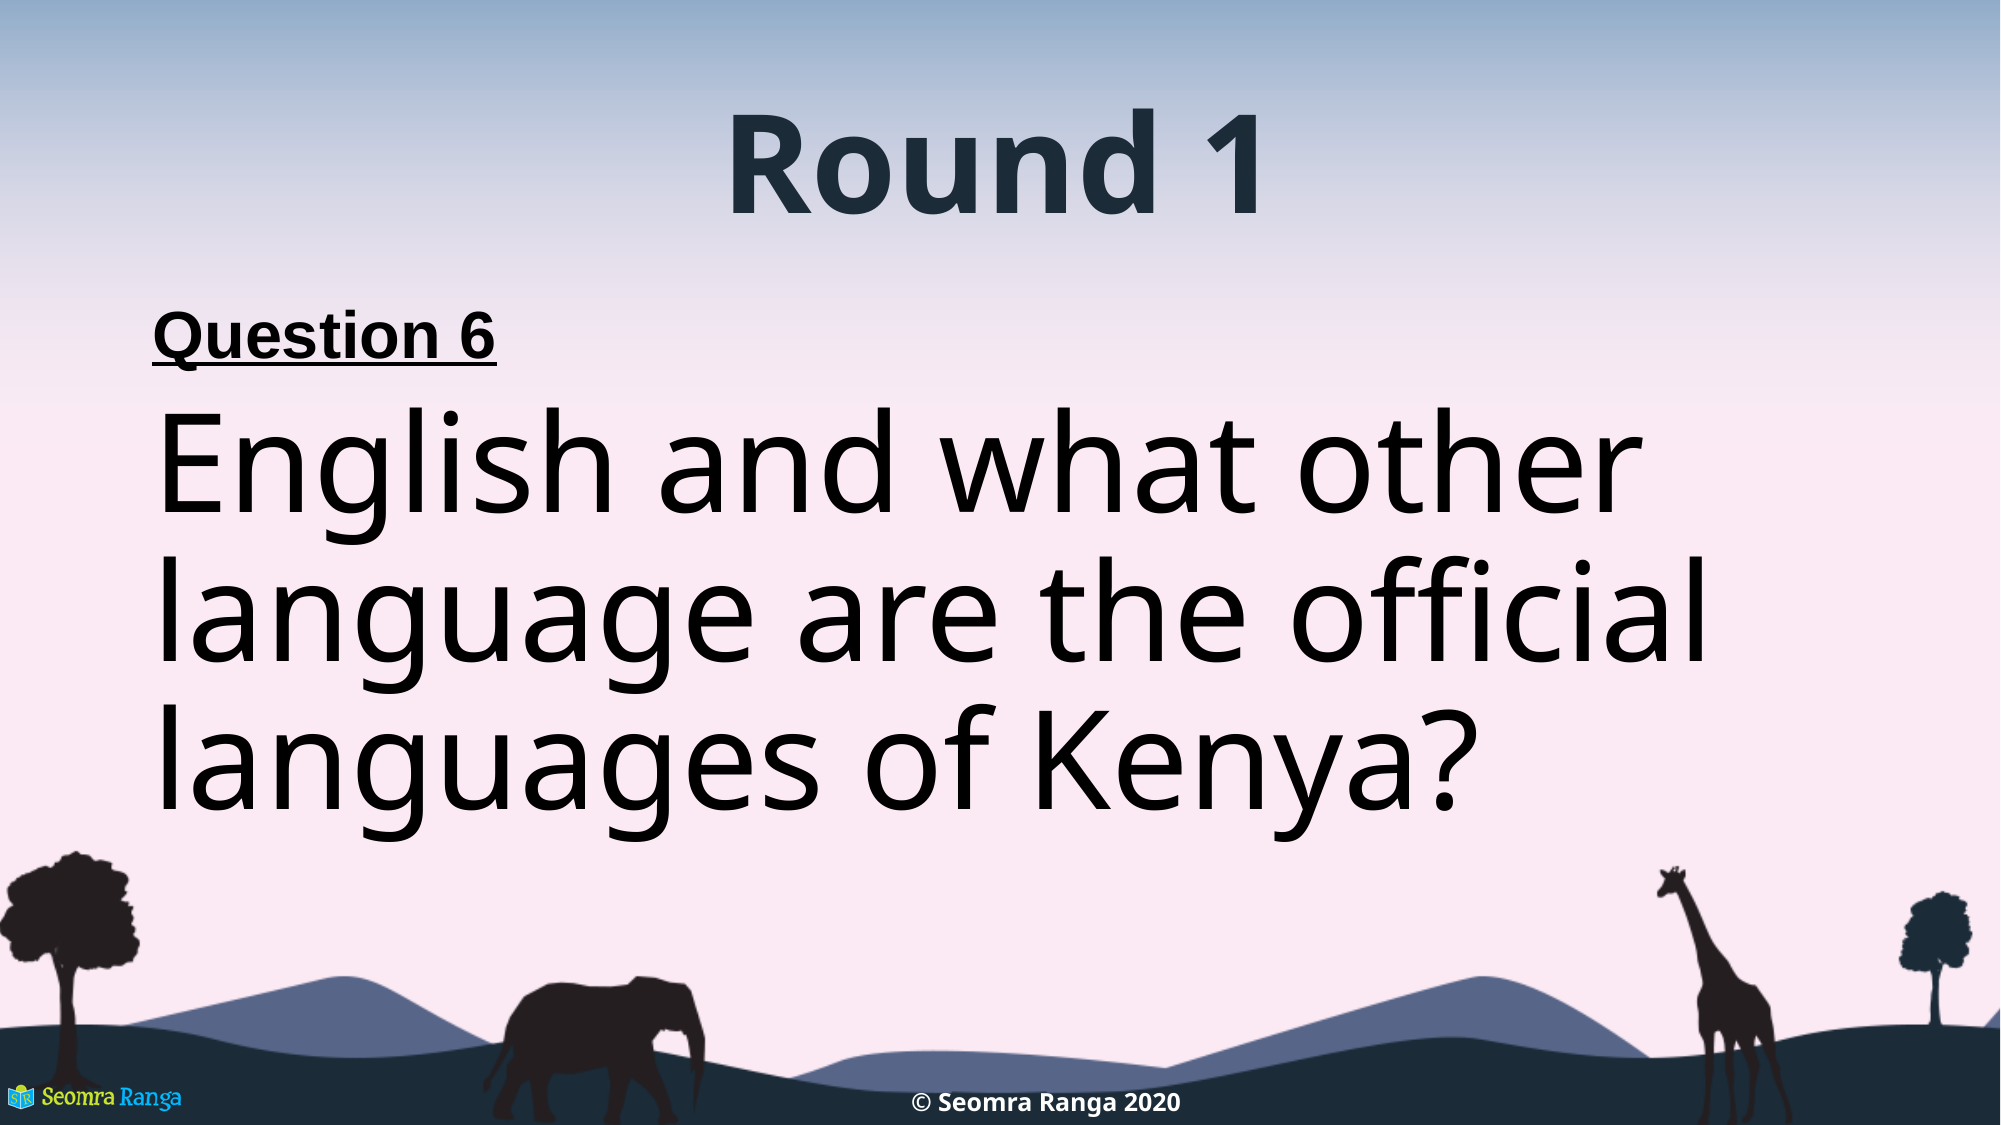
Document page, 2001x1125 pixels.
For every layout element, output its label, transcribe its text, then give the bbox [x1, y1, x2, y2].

title Round 1 [137, 59, 1863, 278]
text_box © Seomra Ranga 2020 www.seomraranga.com [762, 1079, 1330, 1125]
picture [0, 0, 2001, 1125]
list Question 6 English and what other language are the official languages of Kenya? [137, 293, 1863, 1014]
